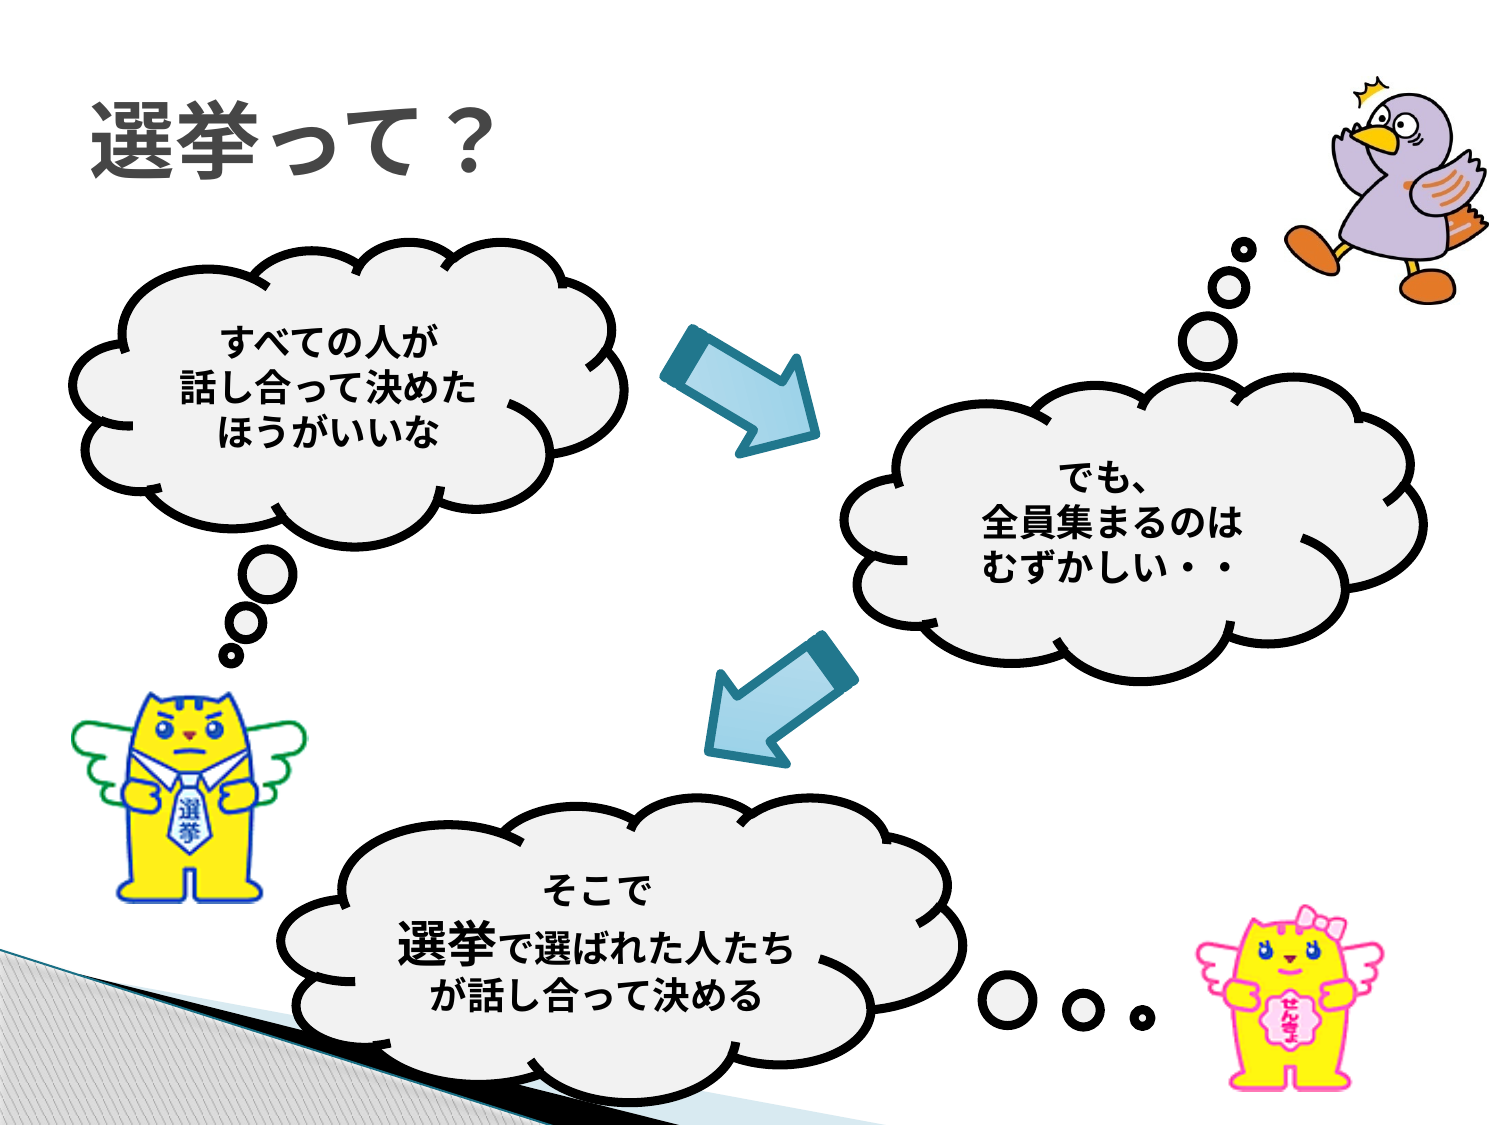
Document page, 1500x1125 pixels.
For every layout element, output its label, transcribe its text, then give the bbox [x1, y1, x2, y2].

text_box [659, 324, 821, 459]
text_box すべての人が 話し合って決めたほうがいいな [68, 237, 629, 552]
picture [1284, 76, 1489, 305]
text_box でも、 全員集まるのは むずかしい・・ [839, 311, 1428, 687]
text_box そこで 選挙で選ばれた人たち が話し合って決める [977, 970, 1038, 1031]
text_box そこで 選挙で選ばれた人たち が話し合って決める [276, 793, 968, 1108]
picture [1193, 902, 1387, 1093]
title 選挙って？ [75, 45, 1425, 233]
text_box そこで 選挙で選ばれた人たち が話し合って決める [1061, 988, 1105, 1032]
text_box [703, 630, 860, 769]
text_box すべての人が 話し合って決めたほうがいいな [218, 544, 298, 669]
text_box でも、 全員集まるのは むずかしい・・ [1231, 236, 1257, 263]
text_box でも、 全員集まるのは むずかしい・・ [1207, 266, 1251, 310]
picture [71, 690, 309, 904]
text_box そこで 選挙で選ばれた人たち が話し合って決める [1129, 1005, 1156, 1031]
